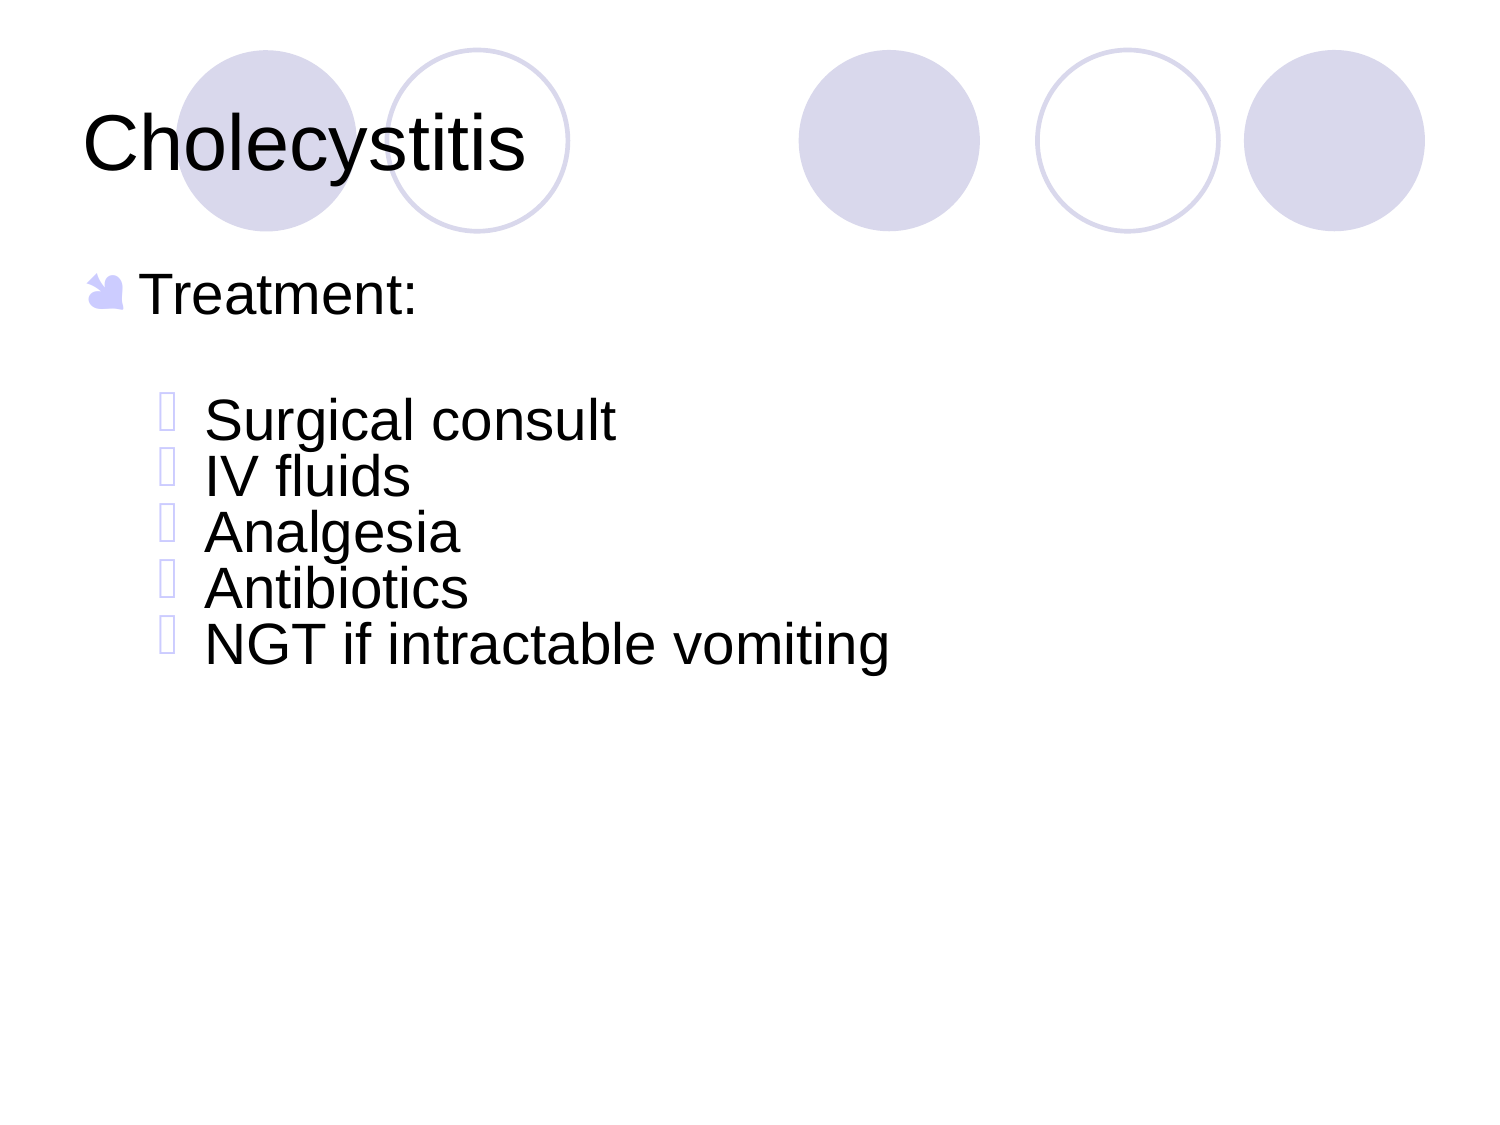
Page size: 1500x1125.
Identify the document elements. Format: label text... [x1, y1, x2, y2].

title Cholecystitis [74, 44, 1426, 234]
list Treatment: Surgical consult IV fluids Analgesia Antibiotics NGT if intractable vomiting [74, 261, 1426, 1007]
